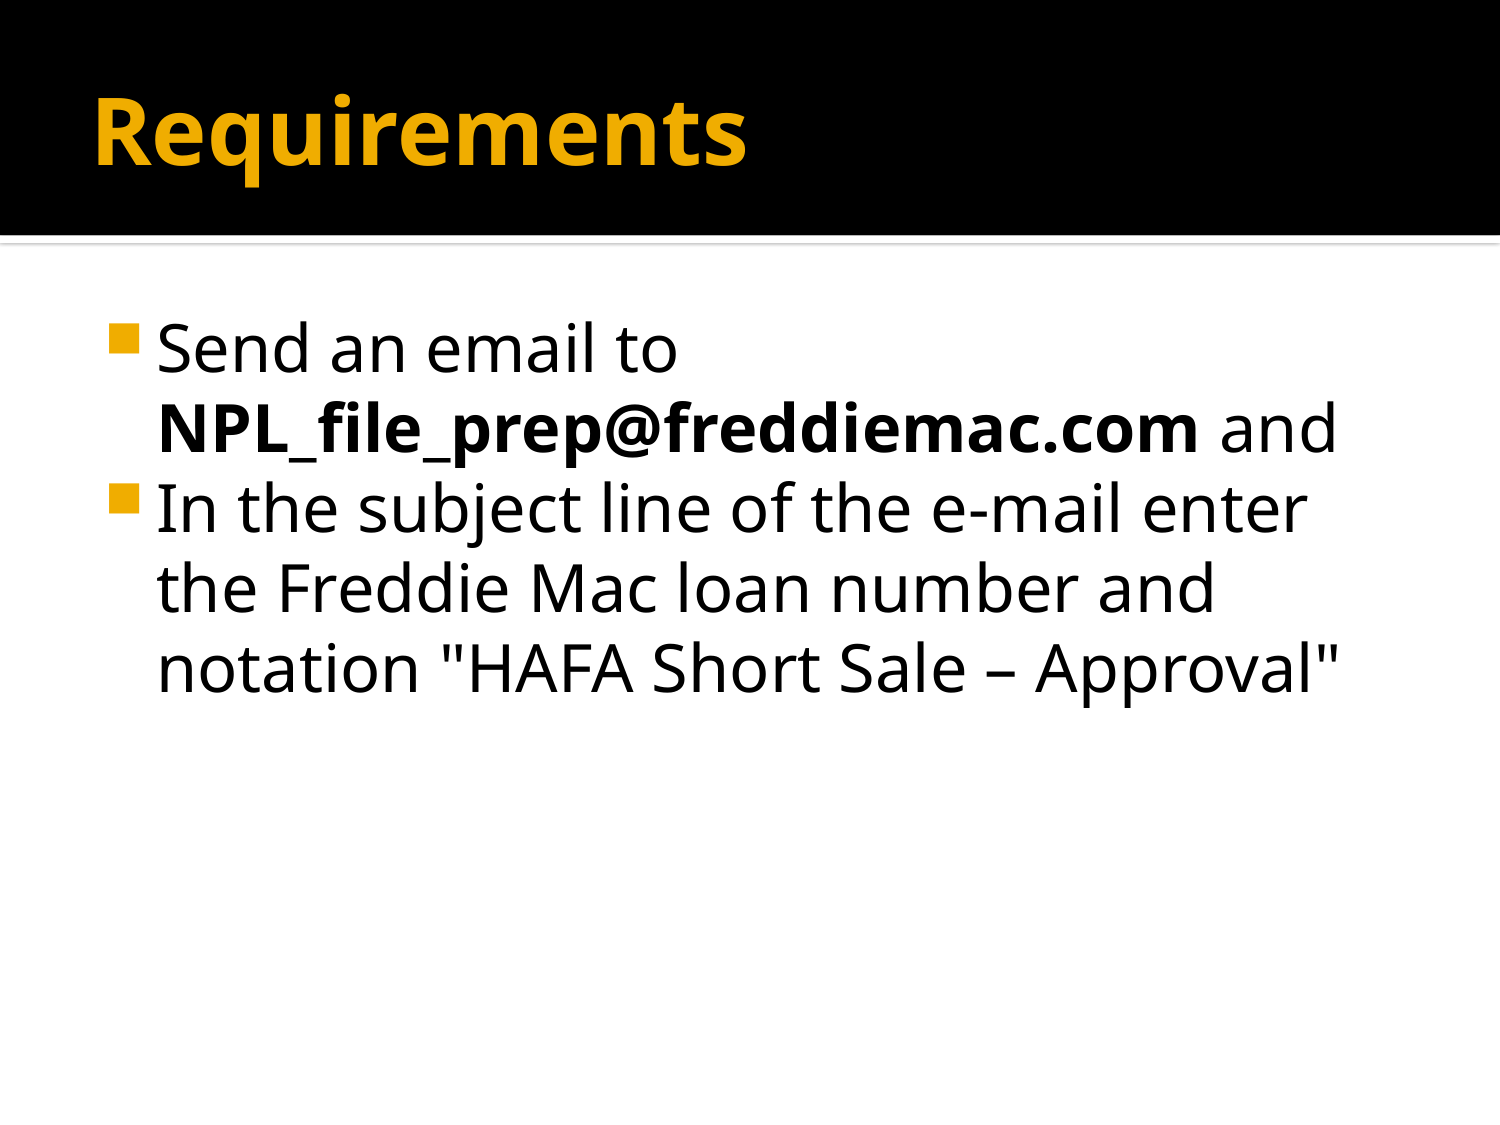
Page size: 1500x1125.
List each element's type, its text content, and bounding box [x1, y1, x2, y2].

title Requirements [75, 25, 1425, 231]
list Send an email to NPL_file_prep@freddiemac.com and In the subject line of the e-mail enter the Freddie Mac loan number and notation "HAFA Short Sale – Approval" [75, 291, 1425, 1050]
